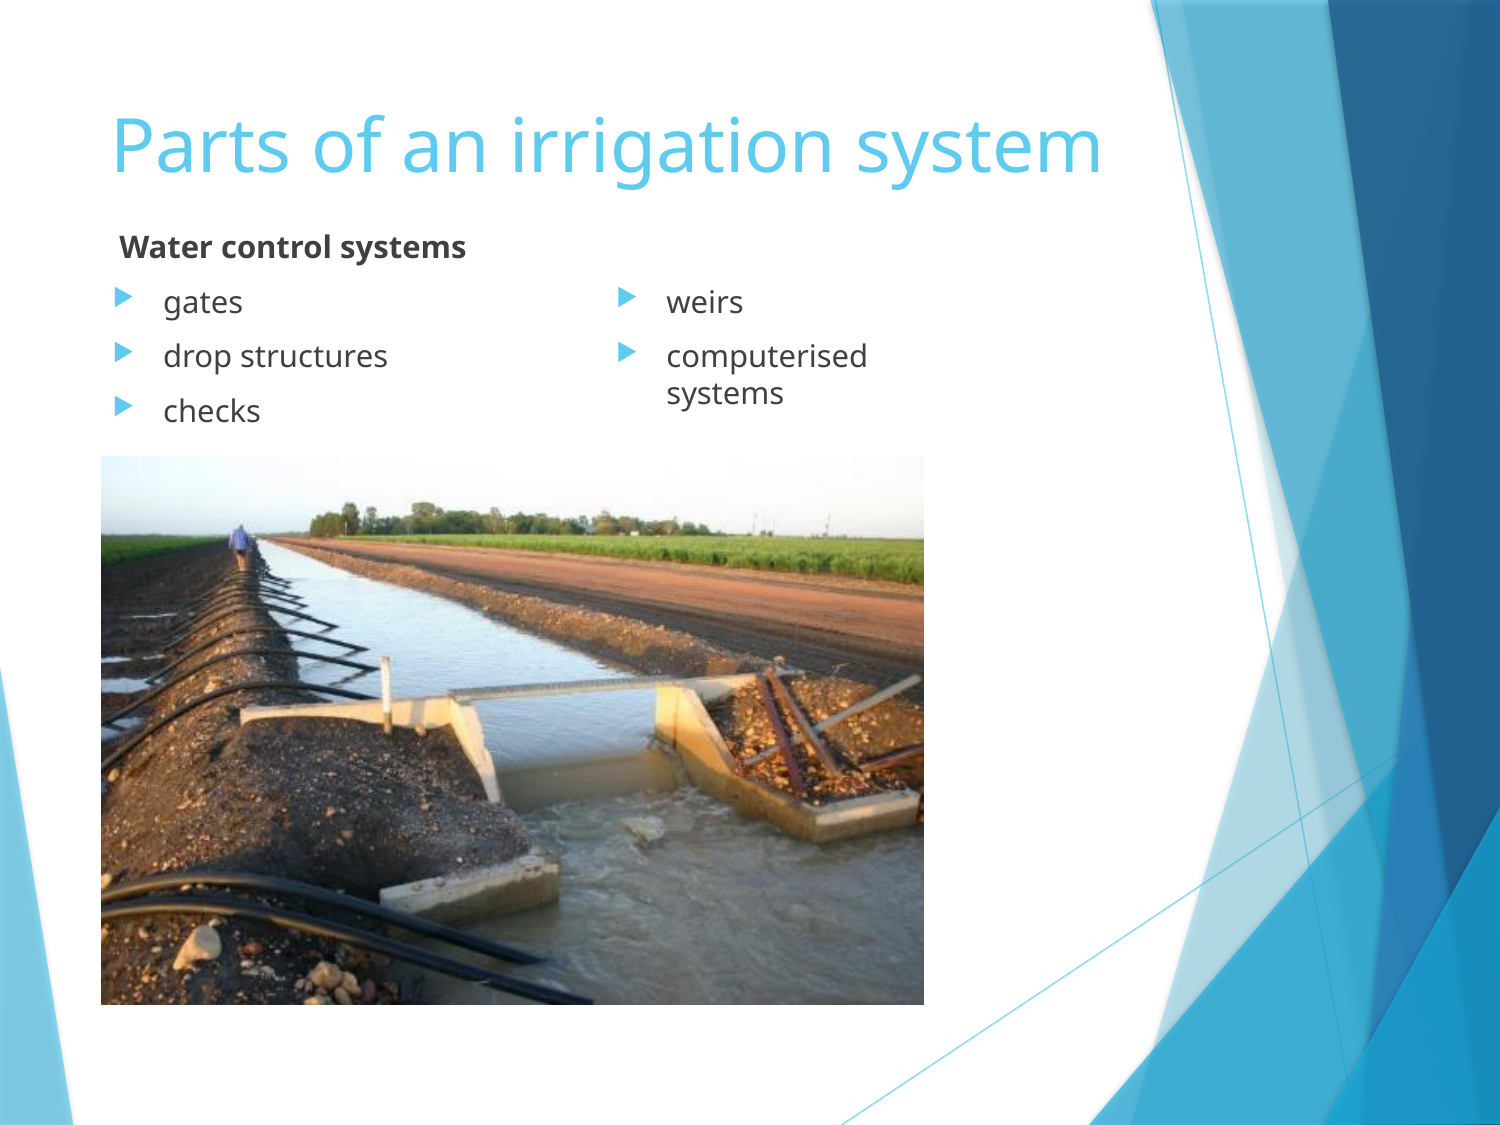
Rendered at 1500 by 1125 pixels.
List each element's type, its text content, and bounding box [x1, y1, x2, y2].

picture [100, 455, 924, 1005]
list Water control systems gates drop structures checks weirs computerised systems [97, 219, 1135, 492]
title Parts of an irrigation system [95, 90, 1137, 307]
